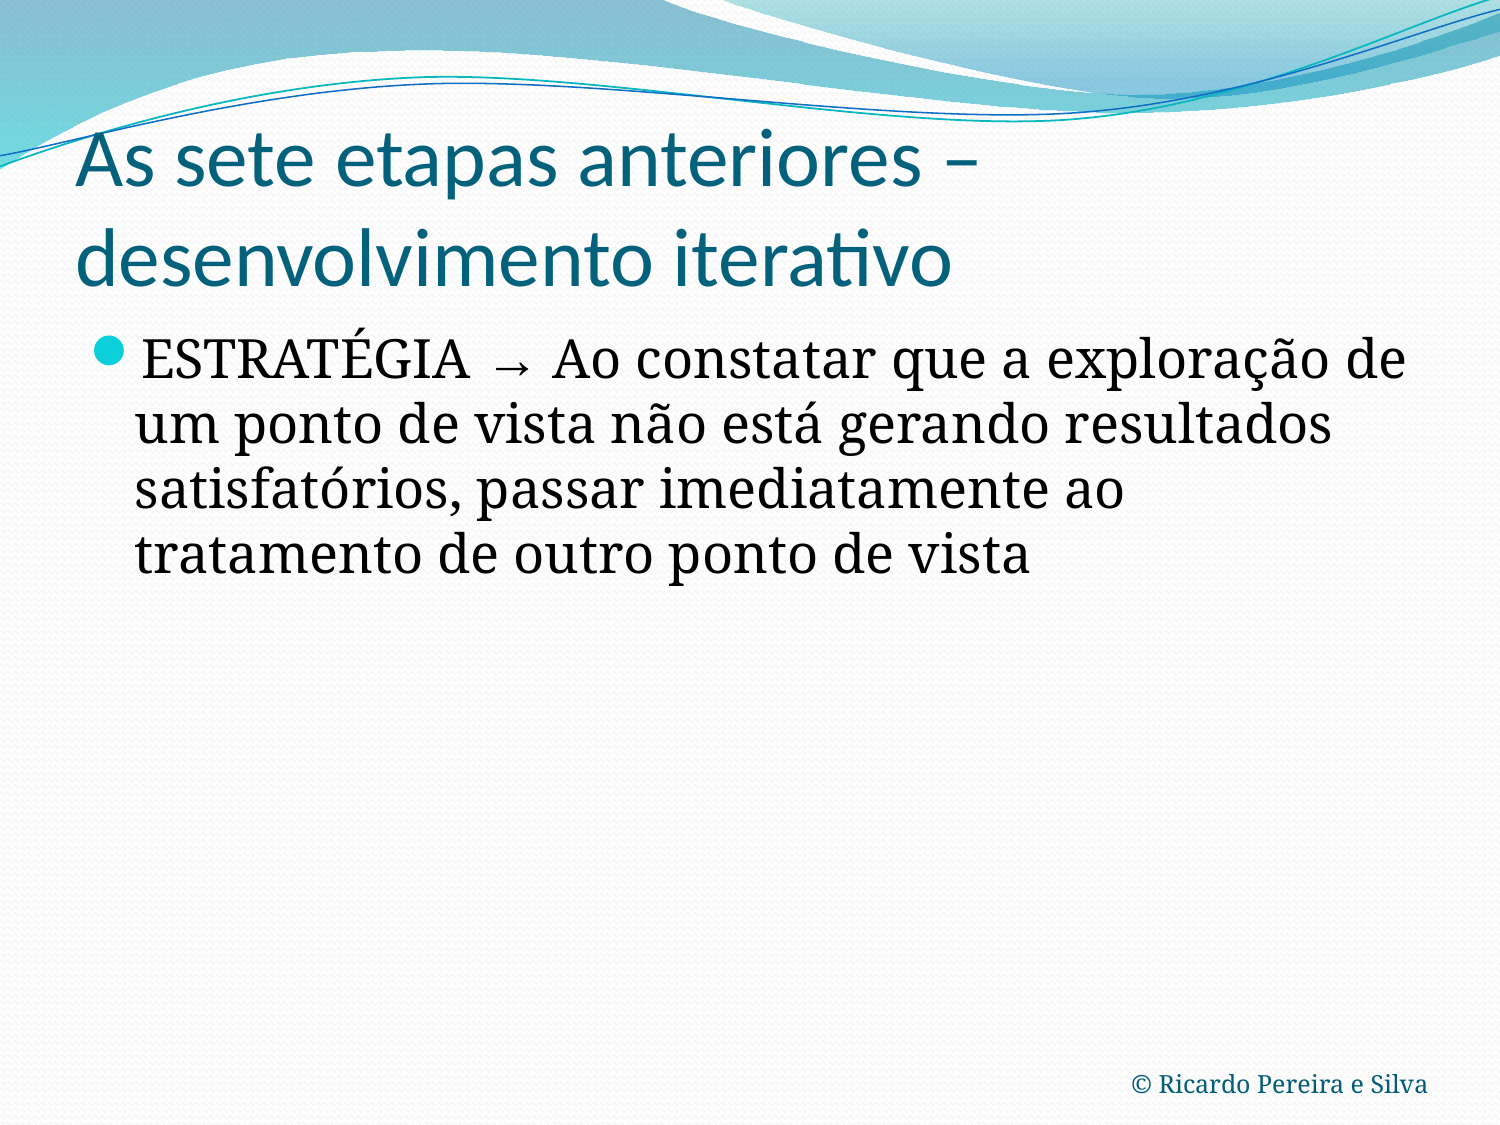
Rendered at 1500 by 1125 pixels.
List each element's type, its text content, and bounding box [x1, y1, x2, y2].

footer © Ricardo Pereira e Silva [1101, 1042, 1429, 1103]
list ESTRATÉGIA → Ao constatar que a exploração de um ponto de vista não está gerando resultados satisfatórios, passar imediatamente ao tratamento de outro ponto de vista [75, 317, 1425, 1038]
title As sete etapas anteriores – desenvolvimento iterativo [75, 115, 1425, 303]
